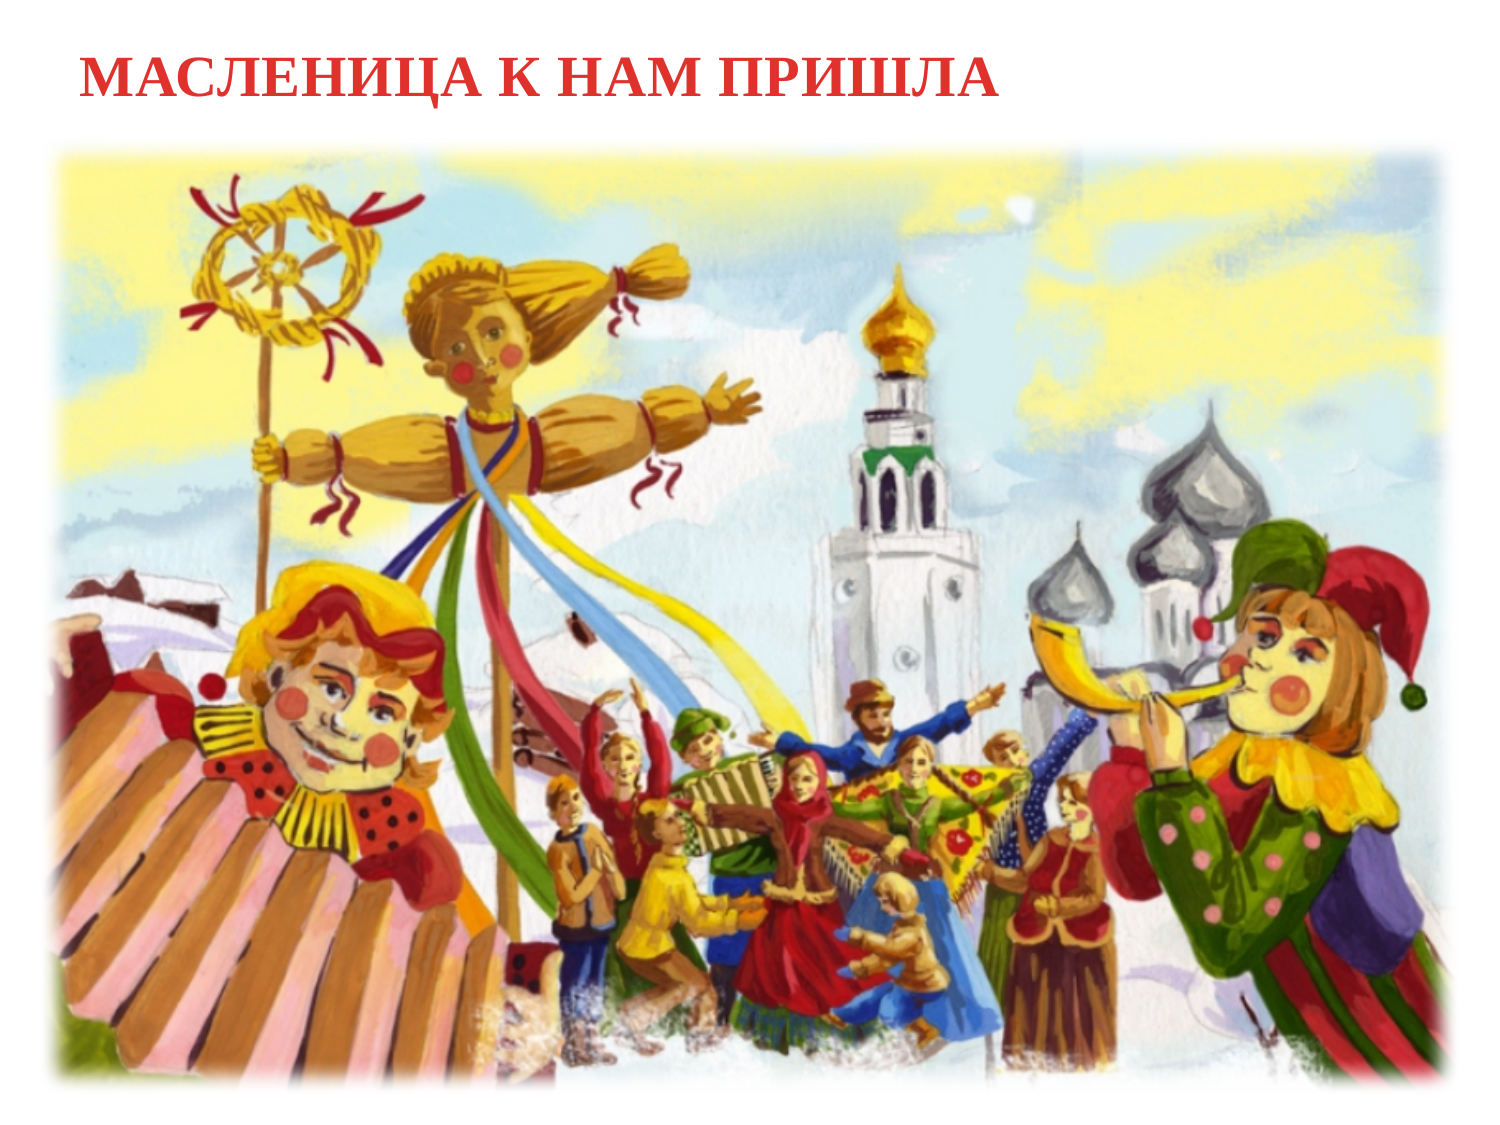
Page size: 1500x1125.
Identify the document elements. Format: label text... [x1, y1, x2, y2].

text_box МАСЛЕНИЦА К НАМ ПРИШЛА [64, 30, 1424, 116]
picture [41, 136, 1459, 1095]
